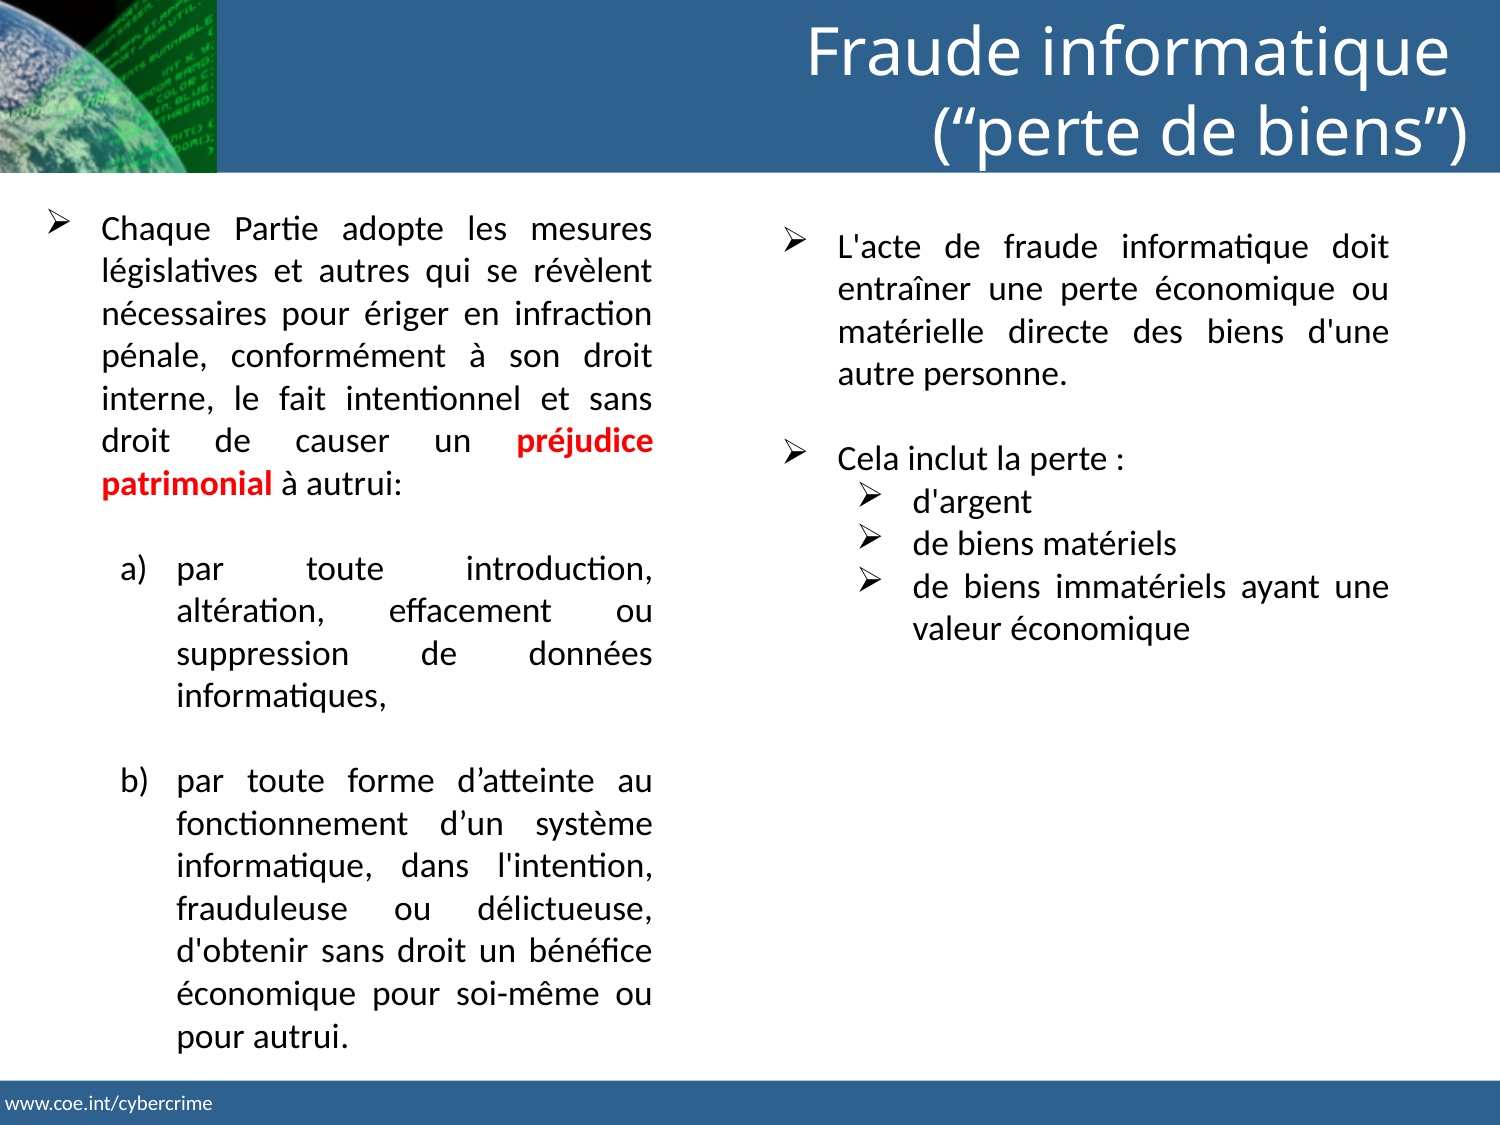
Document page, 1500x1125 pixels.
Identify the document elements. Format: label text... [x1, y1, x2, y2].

text_box Chaque Partie adopte les mesures législatives et autres qui se révèlent nécessaires pour ériger en infraction pénale, conformément à son droit interne, le fait intentionnel et sans droit de causer un préjudice patrimonial à autrui: par toute introduction, altération, effacement ou suppression de données informatiques, par toute forme d’atteinte au fonctionnement d’un système informatique, dans l'intention, frauduleuse ou délictueuse, d'obtenir sans droit un bénéfice économique pour soi-même ou pour autrui. [30, 197, 669, 1063]
picture [0, 0, 217, 173]
text_box Fraude informatique (“perte de biens”) [231, 1, 1484, 177]
text_box L'acte de fraude informatique doit entraîner une perte économique ou matérielle directe des biens d'une autre personne. Cela inclut la perte : d'argent de biens matériels de biens immatériels ayant une valeur économique [766, 215, 1405, 656]
